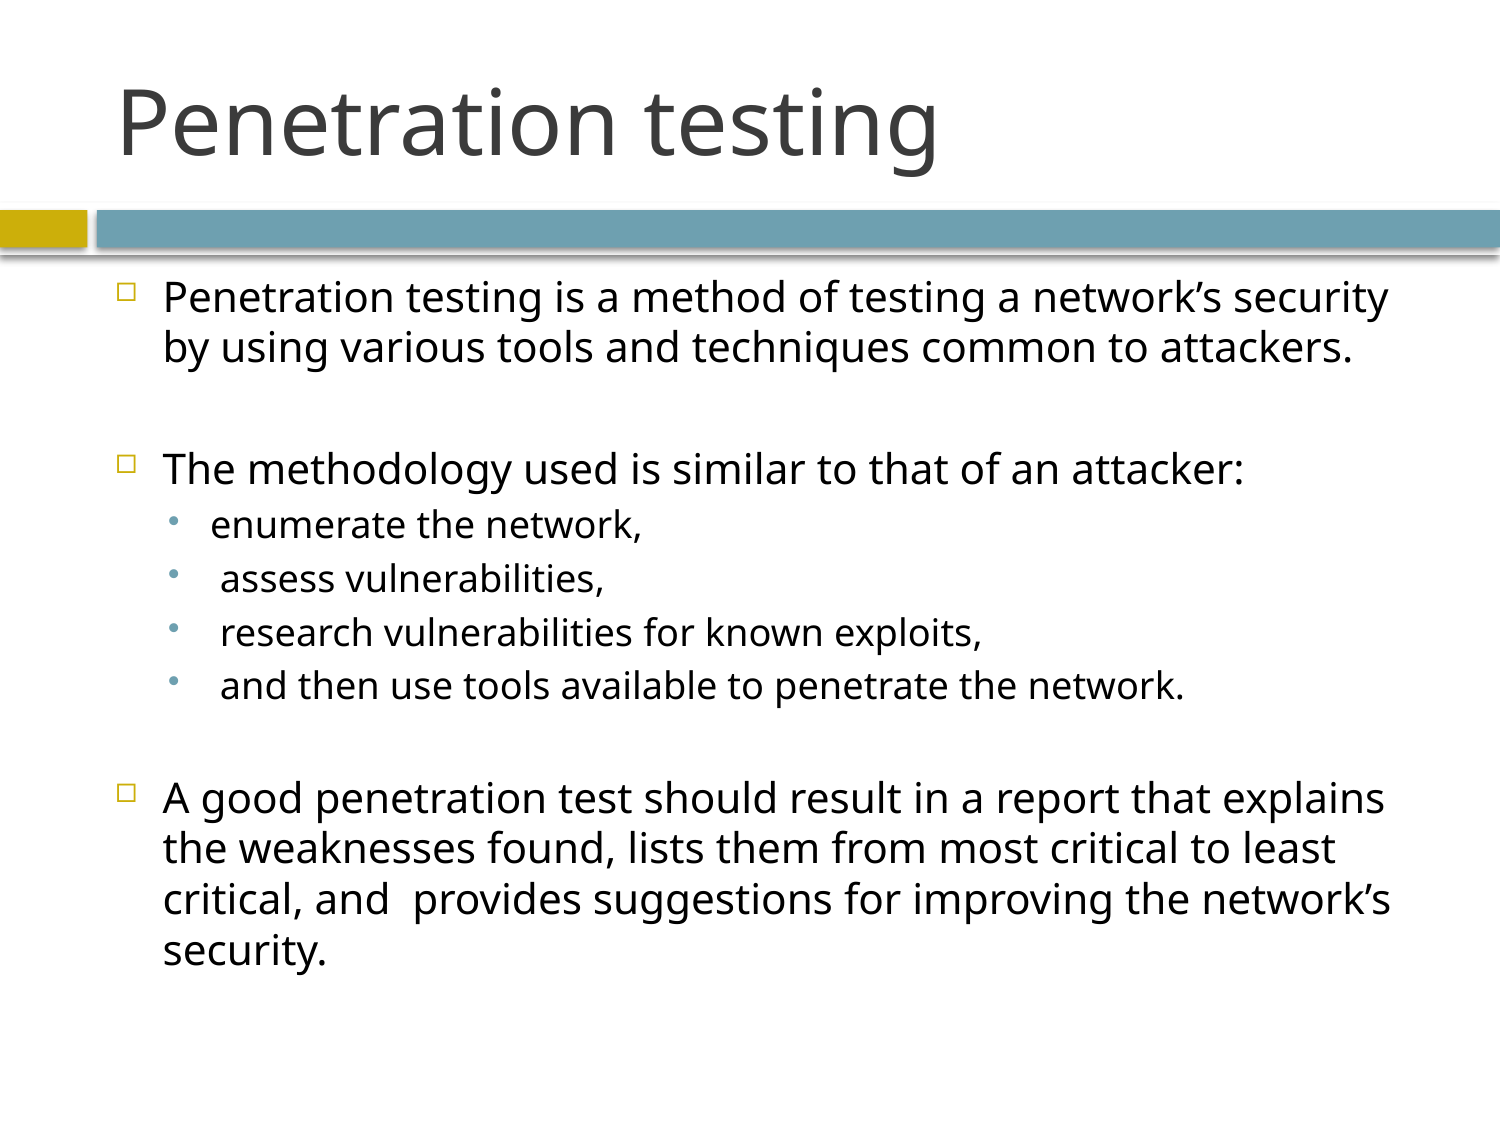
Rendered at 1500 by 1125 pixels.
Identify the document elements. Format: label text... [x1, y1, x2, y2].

list Penetration testing is a method of testing a network’s security by using various tools and techniques common to attackers. The methodology used is similar to that of an attacker: enumerate the network, assess vulnerabilities, research vulnerabilities for known exploits, and then use tools available to penetrate the network. A good penetration test should result in a report that explains the weaknesses found, lists them from most critical to least critical, and provides suggestions for improving the network’s security. [100, 262, 1438, 1000]
title Penetration testing [100, 37, 1438, 200]
